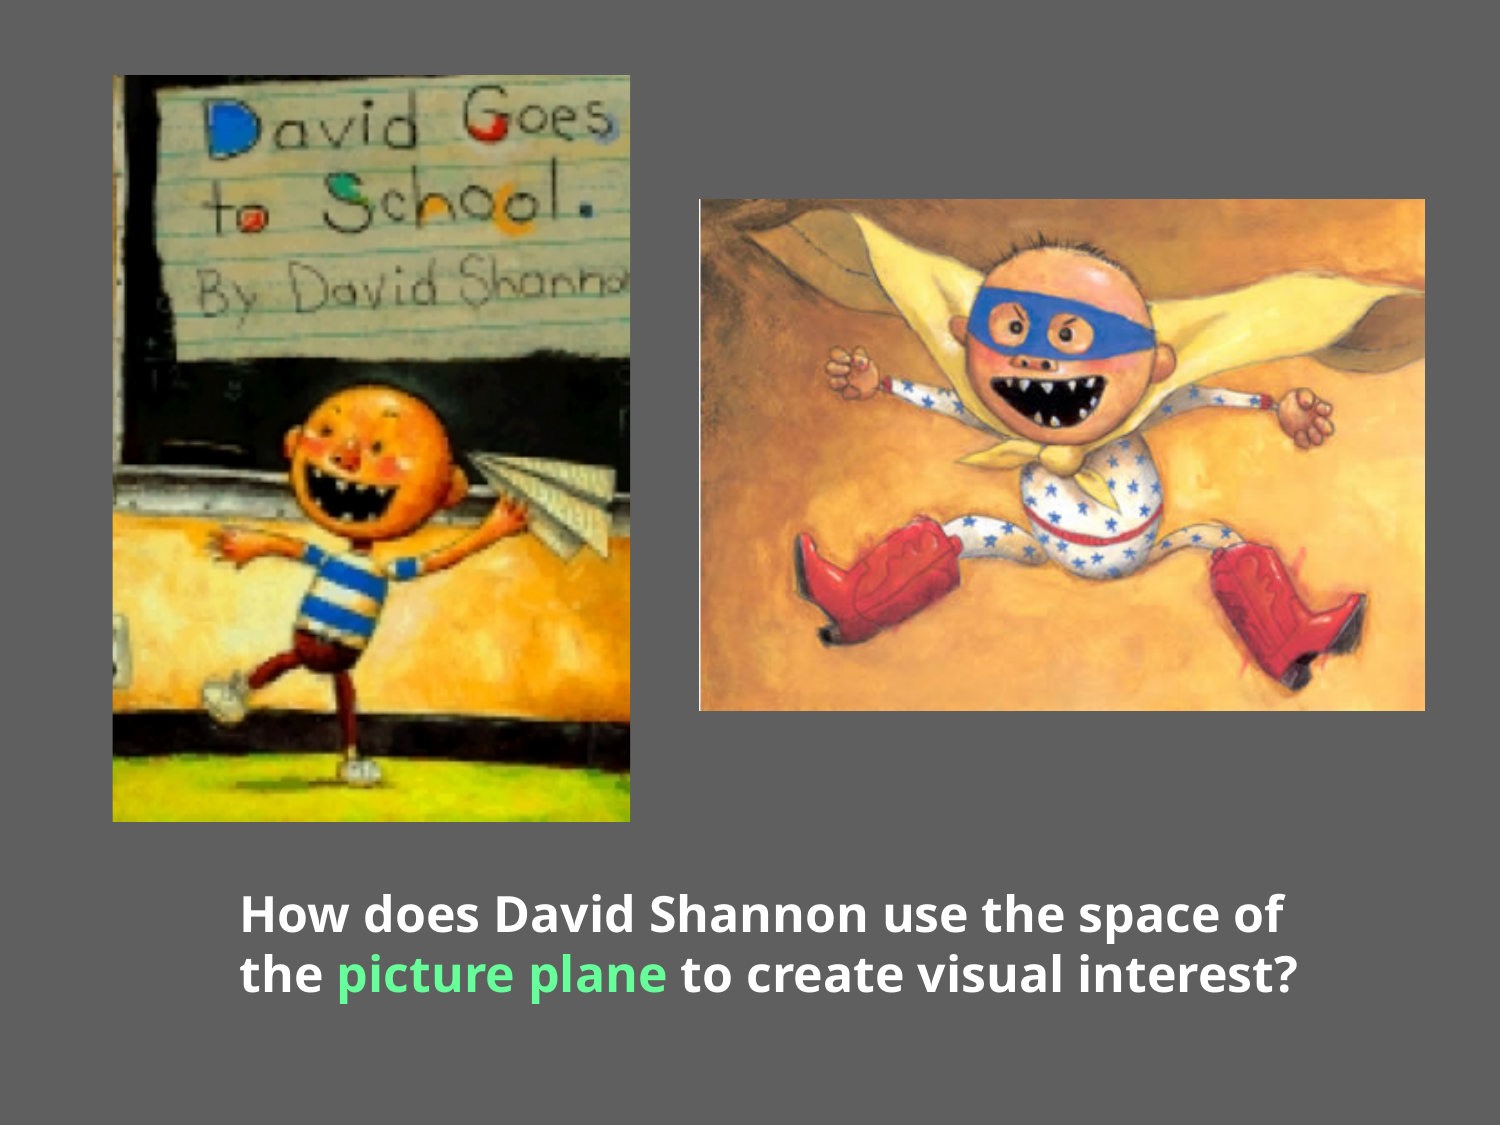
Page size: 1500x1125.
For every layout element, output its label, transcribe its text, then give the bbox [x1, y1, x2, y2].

picture [699, 199, 1426, 712]
picture [112, 74, 631, 823]
text_box How does David Shannon use the space of the picture plane to create visual interest? [225, 874, 1325, 1010]
